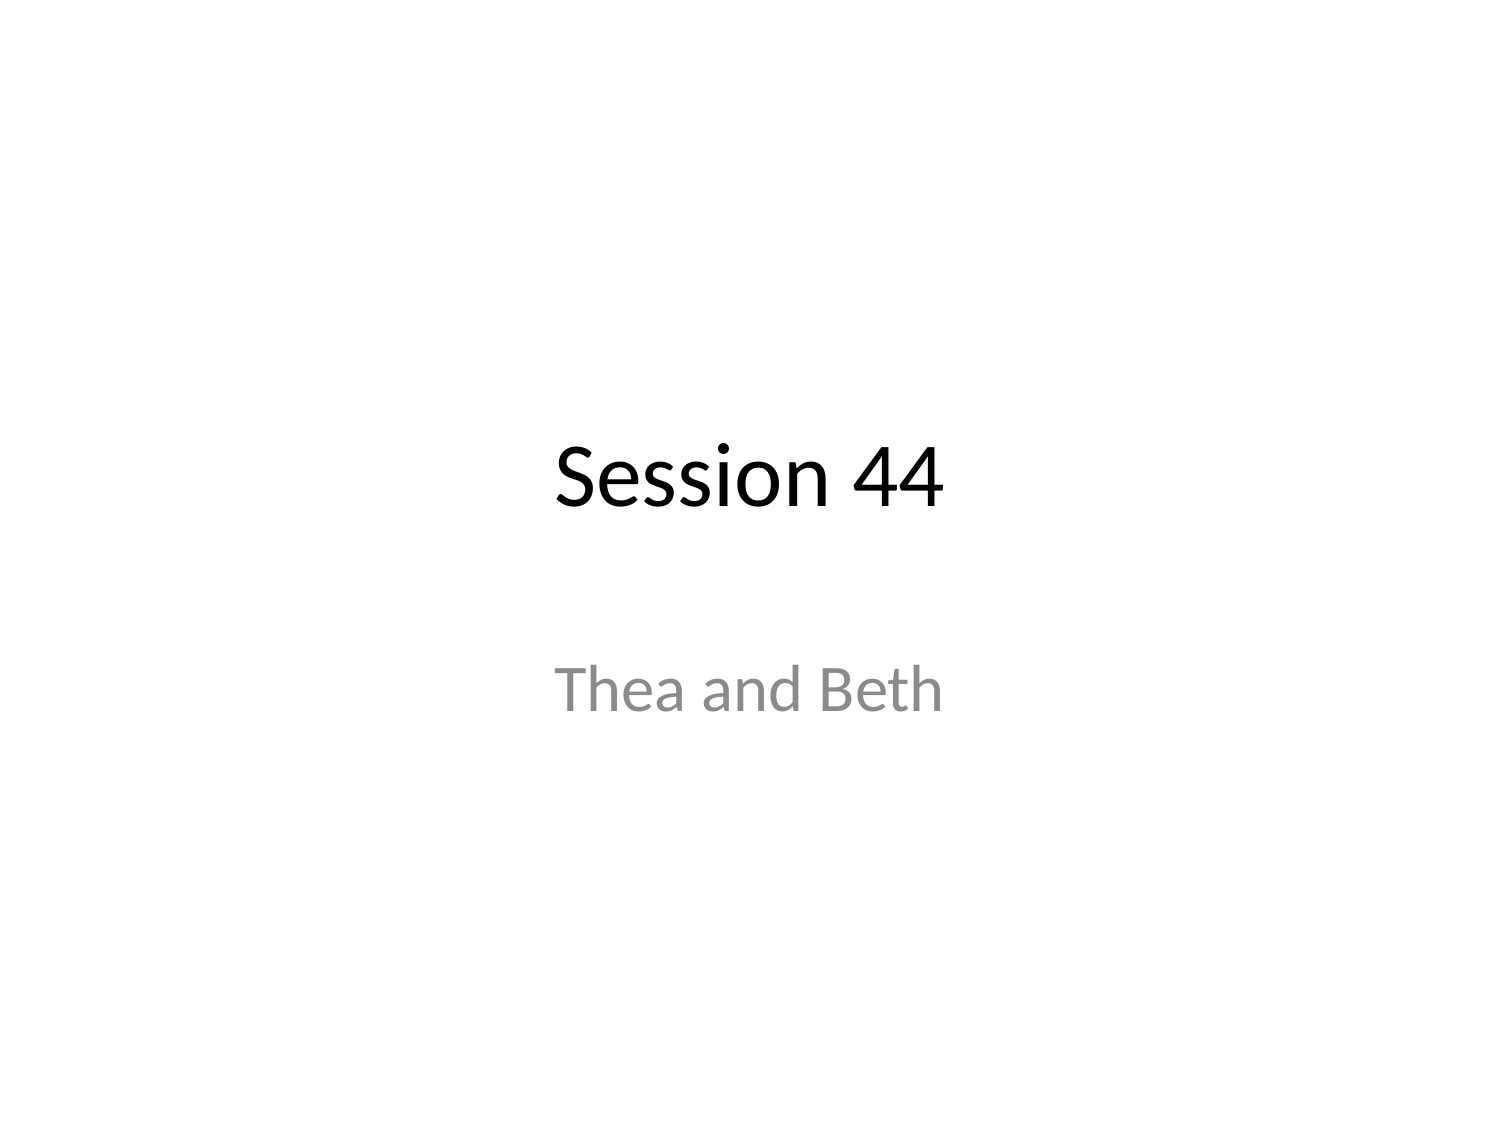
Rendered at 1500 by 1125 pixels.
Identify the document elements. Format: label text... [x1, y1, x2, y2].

subtitle Thea and Beth [225, 637, 1275, 925]
title Session 44 [112, 349, 1388, 591]
